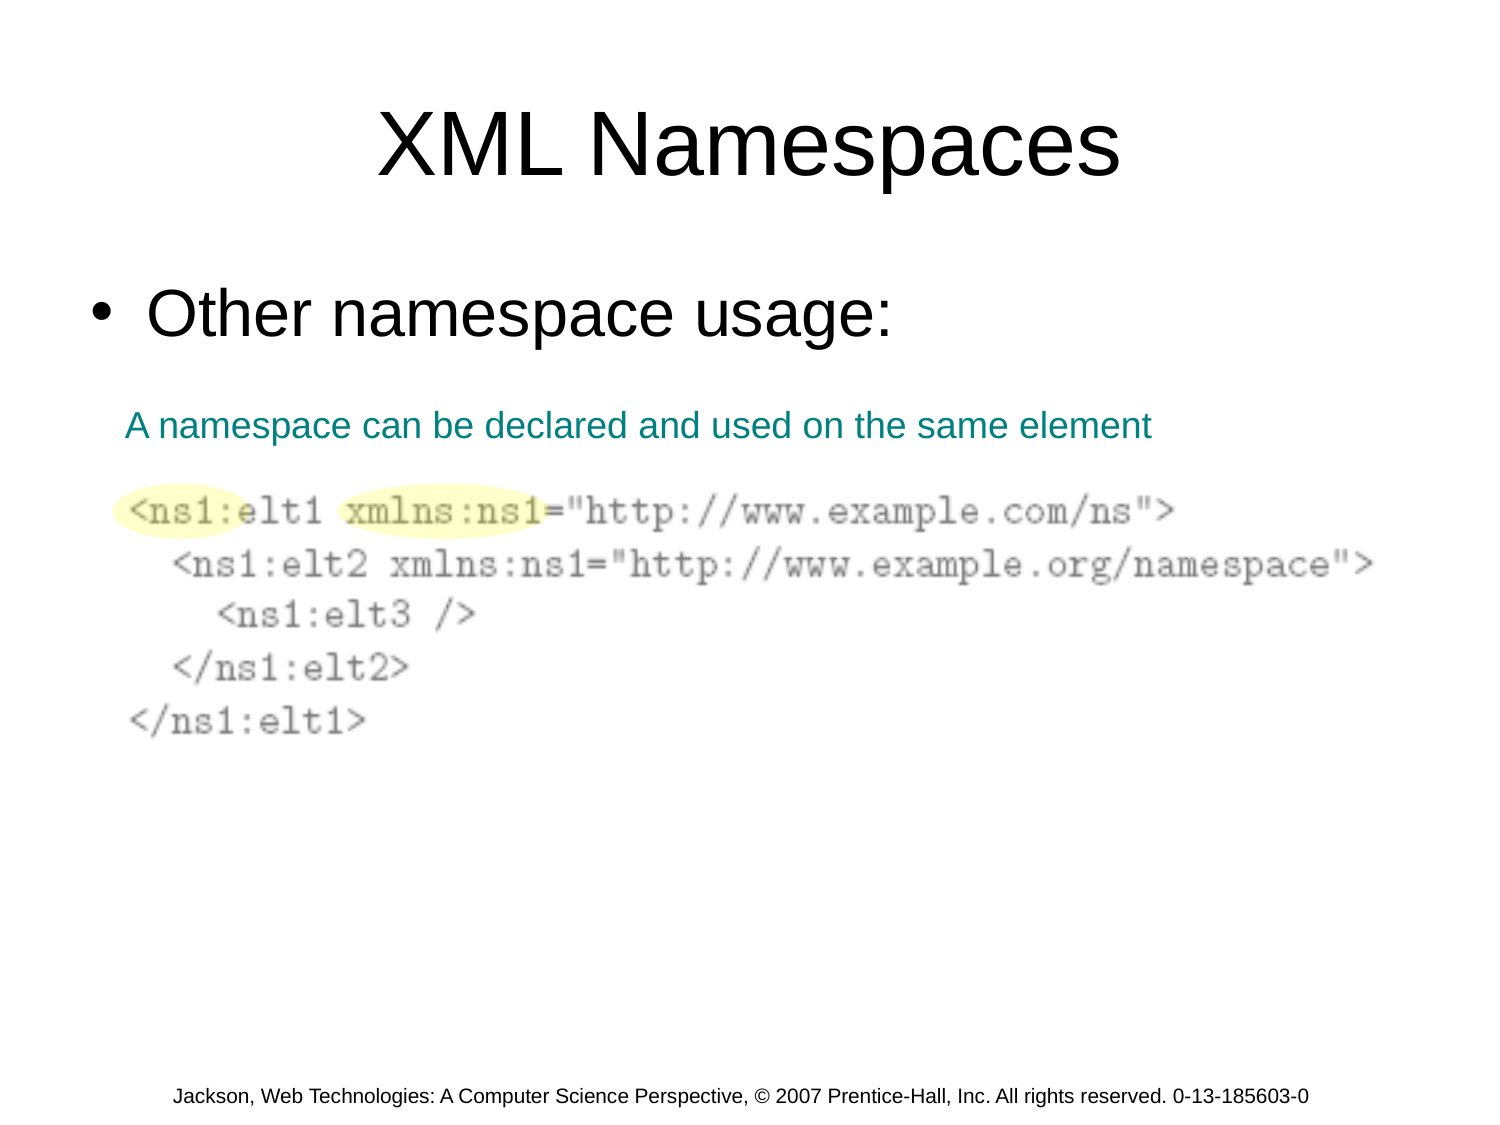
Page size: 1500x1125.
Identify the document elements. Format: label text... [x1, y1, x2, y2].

picture [112, 474, 1388, 757]
footer Jackson, Web Technologies: A Computer Science Perspective, © 2007 Prentice-Hall, Inc. All rights reserved. 0-13-185603-0 [75, 1074, 1413, 1103]
list Other namespace usage: [75, 262, 1425, 1005]
text_box A namespace can be declared and used on the same element [109, 393, 1172, 454]
title XML Namespaces [75, 45, 1425, 233]
